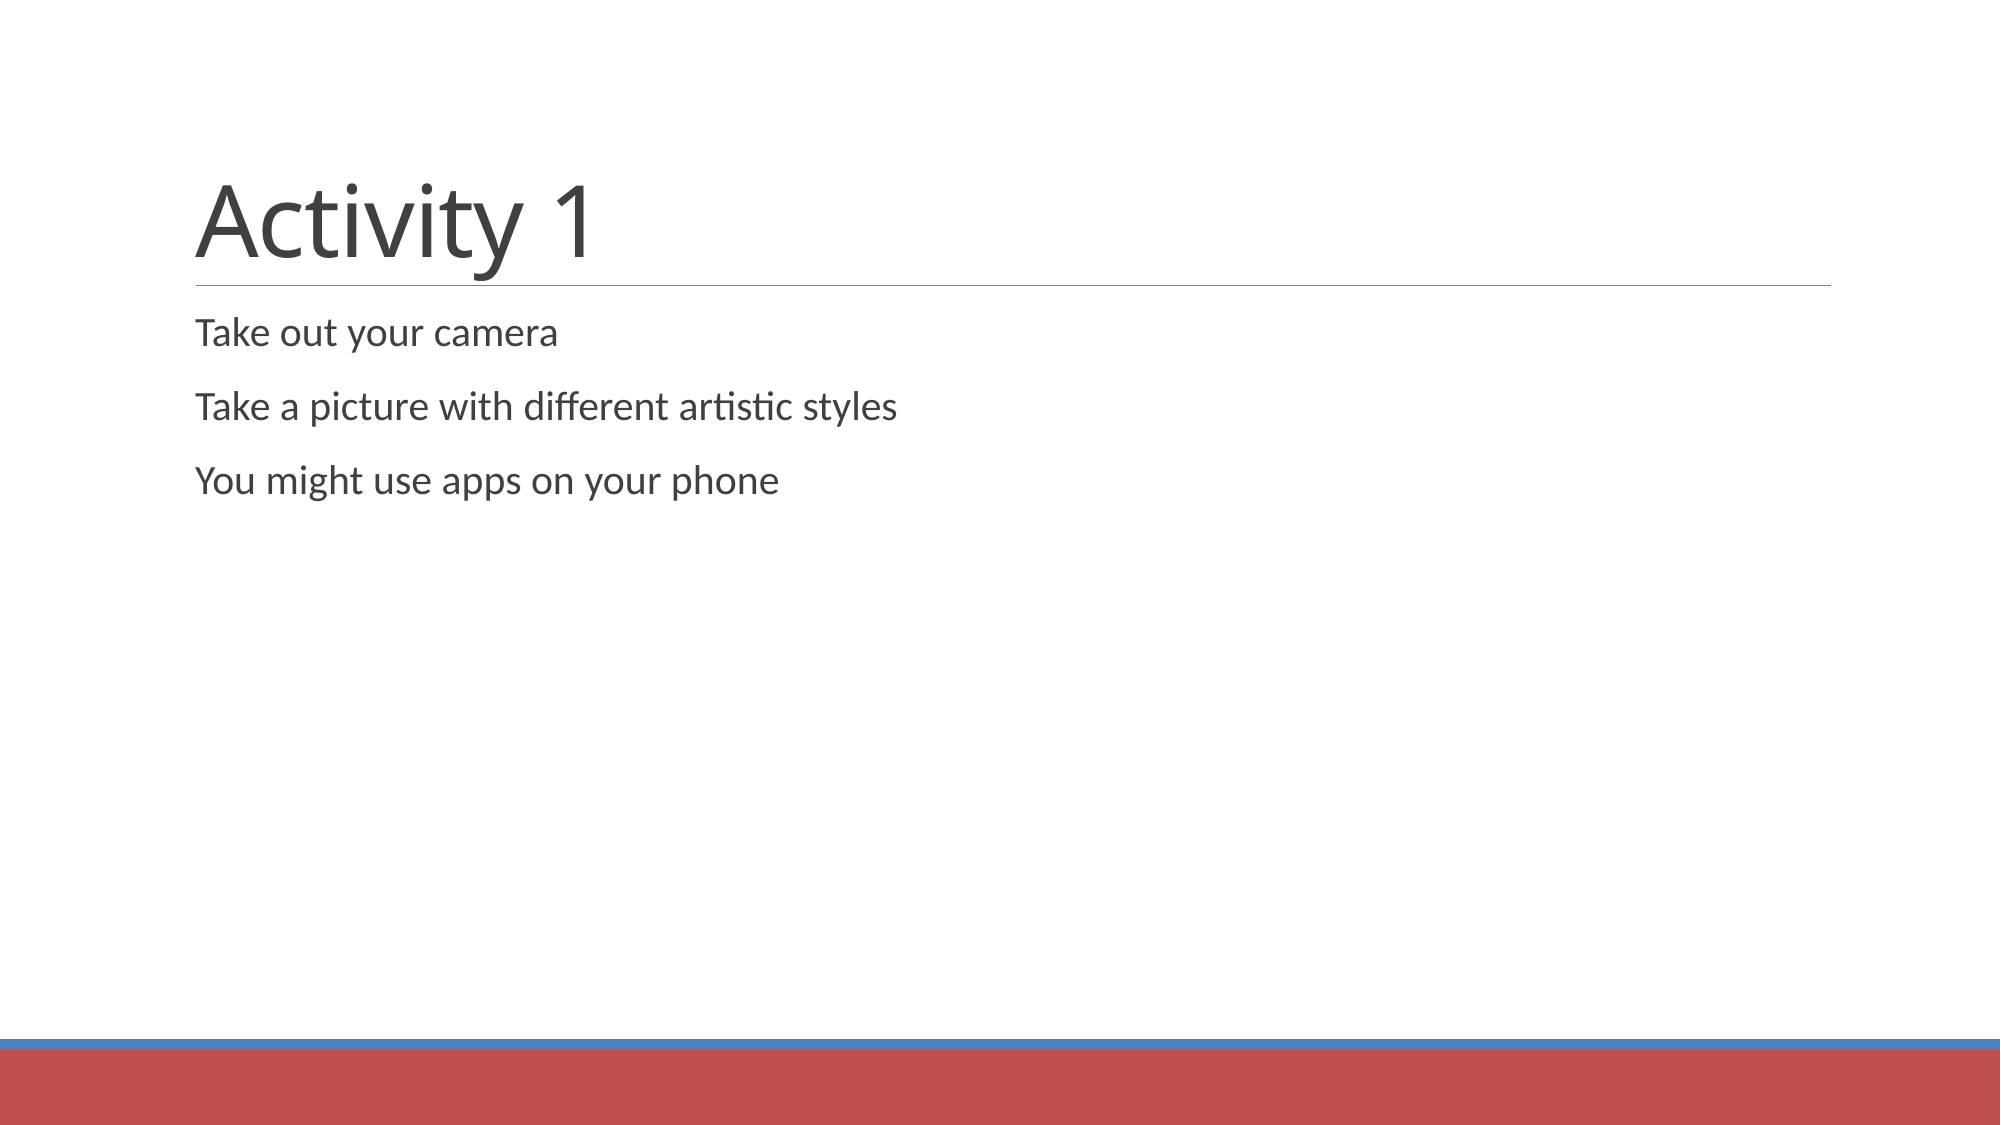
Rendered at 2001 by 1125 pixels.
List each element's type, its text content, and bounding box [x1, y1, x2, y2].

title Activity 1 [180, 47, 1830, 285]
list Take out your camera Take a picture with different artistic styles You might use apps on your phone [180, 302, 1830, 963]
